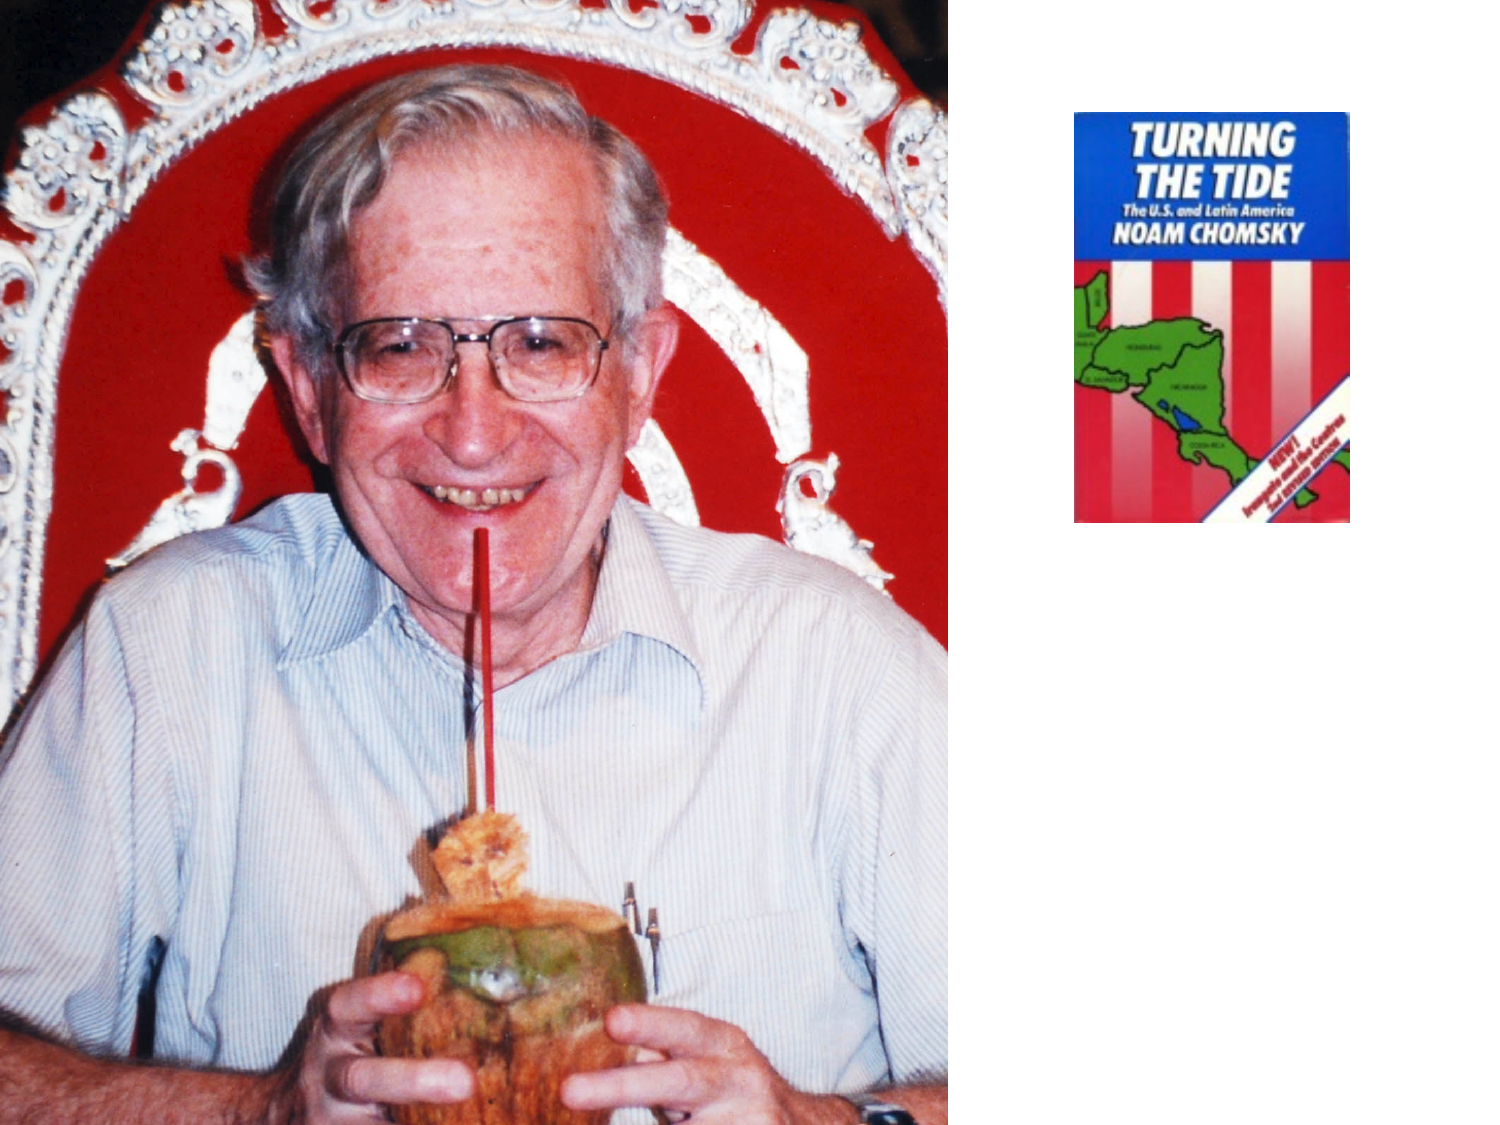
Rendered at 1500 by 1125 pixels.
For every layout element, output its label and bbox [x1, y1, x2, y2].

picture [1074, 112, 1351, 524]
picture [0, 0, 948, 1125]
